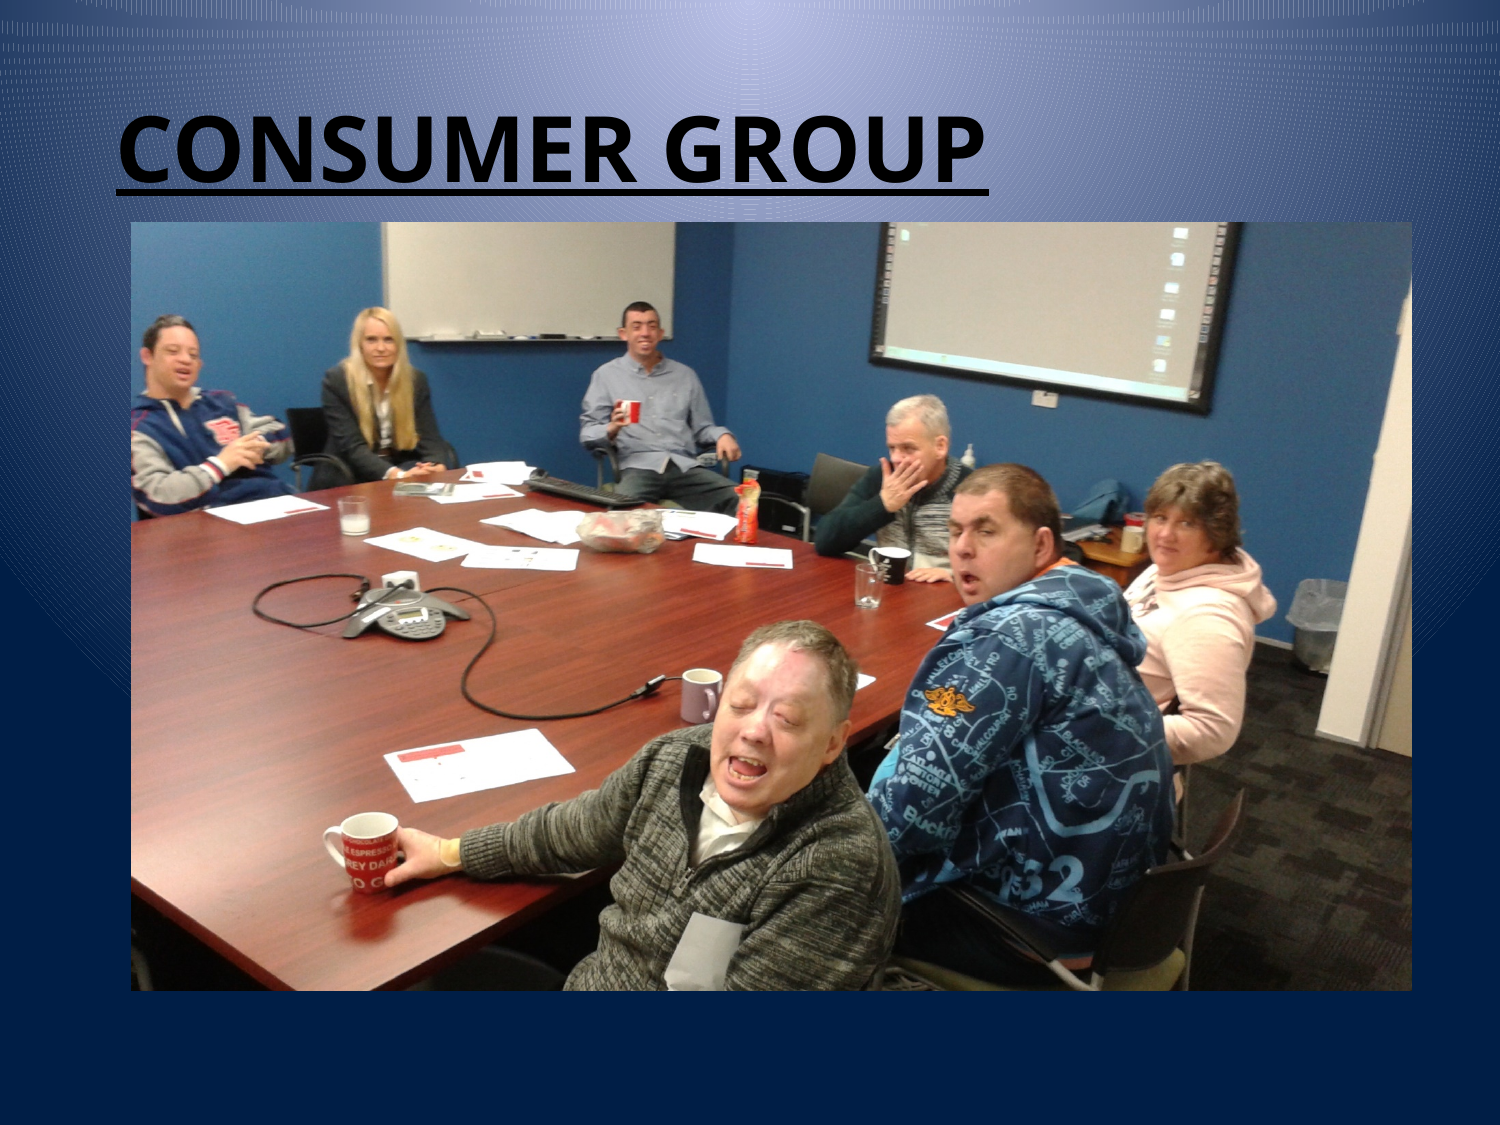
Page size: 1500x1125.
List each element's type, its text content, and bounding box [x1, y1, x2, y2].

picture [131, 222, 1412, 991]
text_box CONSUMER GROUP [101, 83, 1413, 208]
